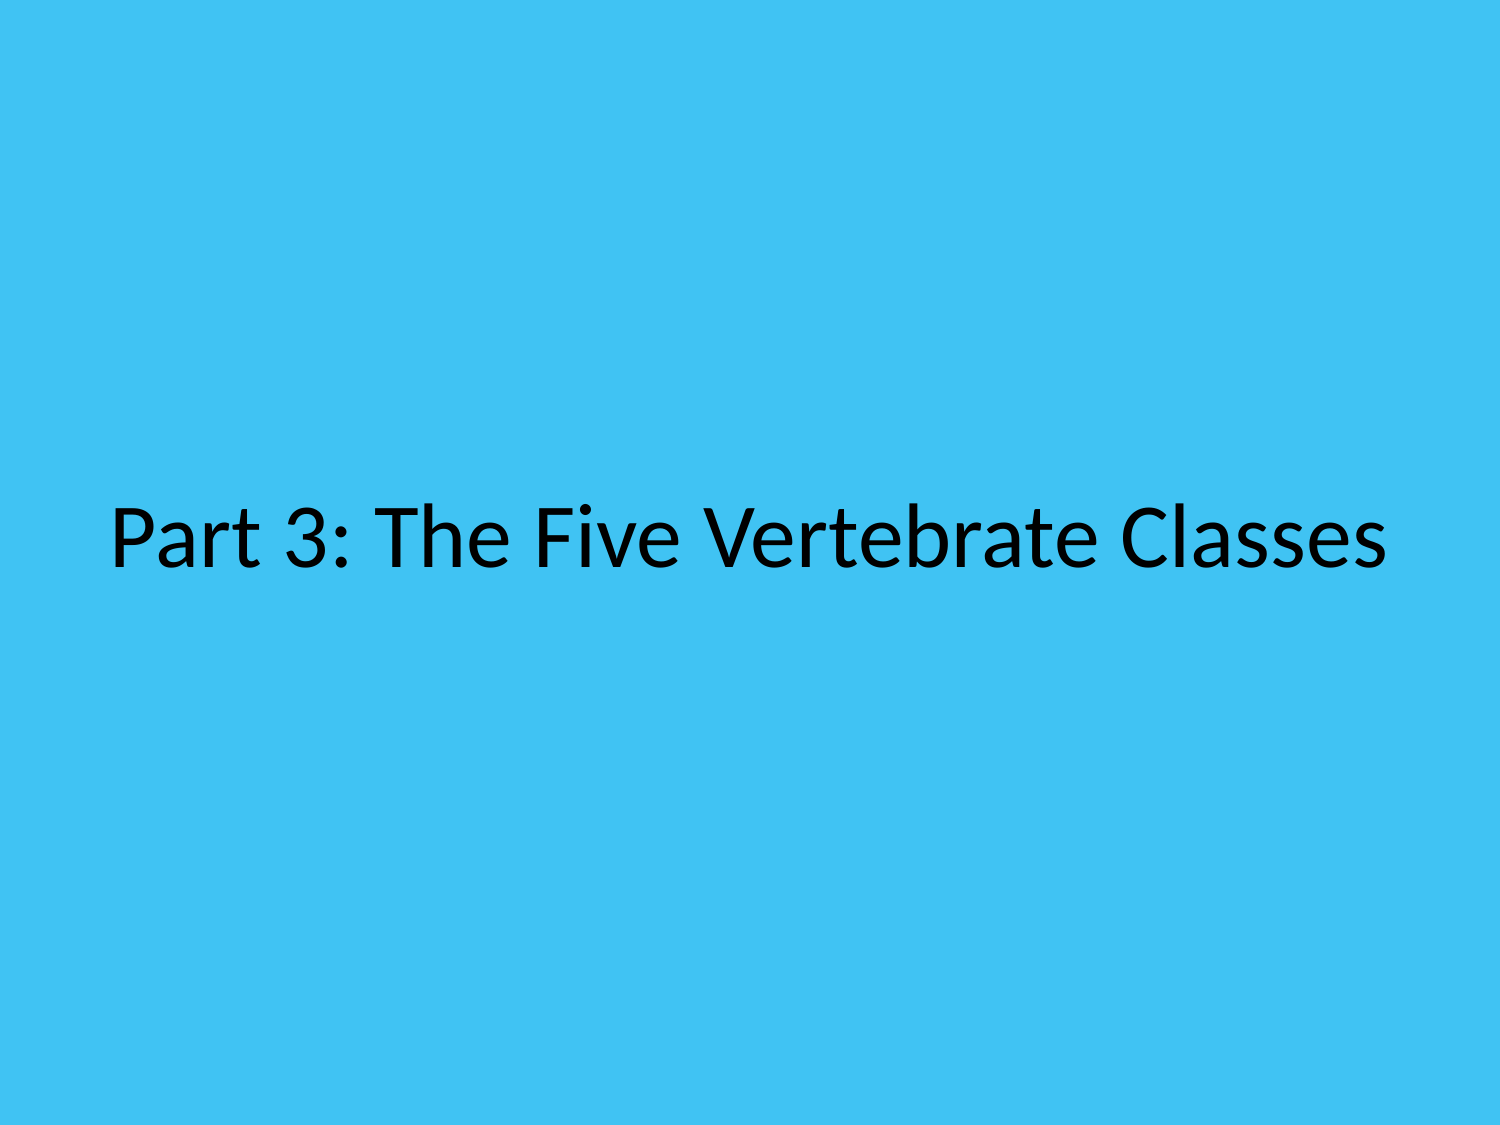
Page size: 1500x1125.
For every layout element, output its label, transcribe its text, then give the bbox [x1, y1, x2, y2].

title Part 3: The Five Vertebrate Classes [75, 437, 1425, 625]
